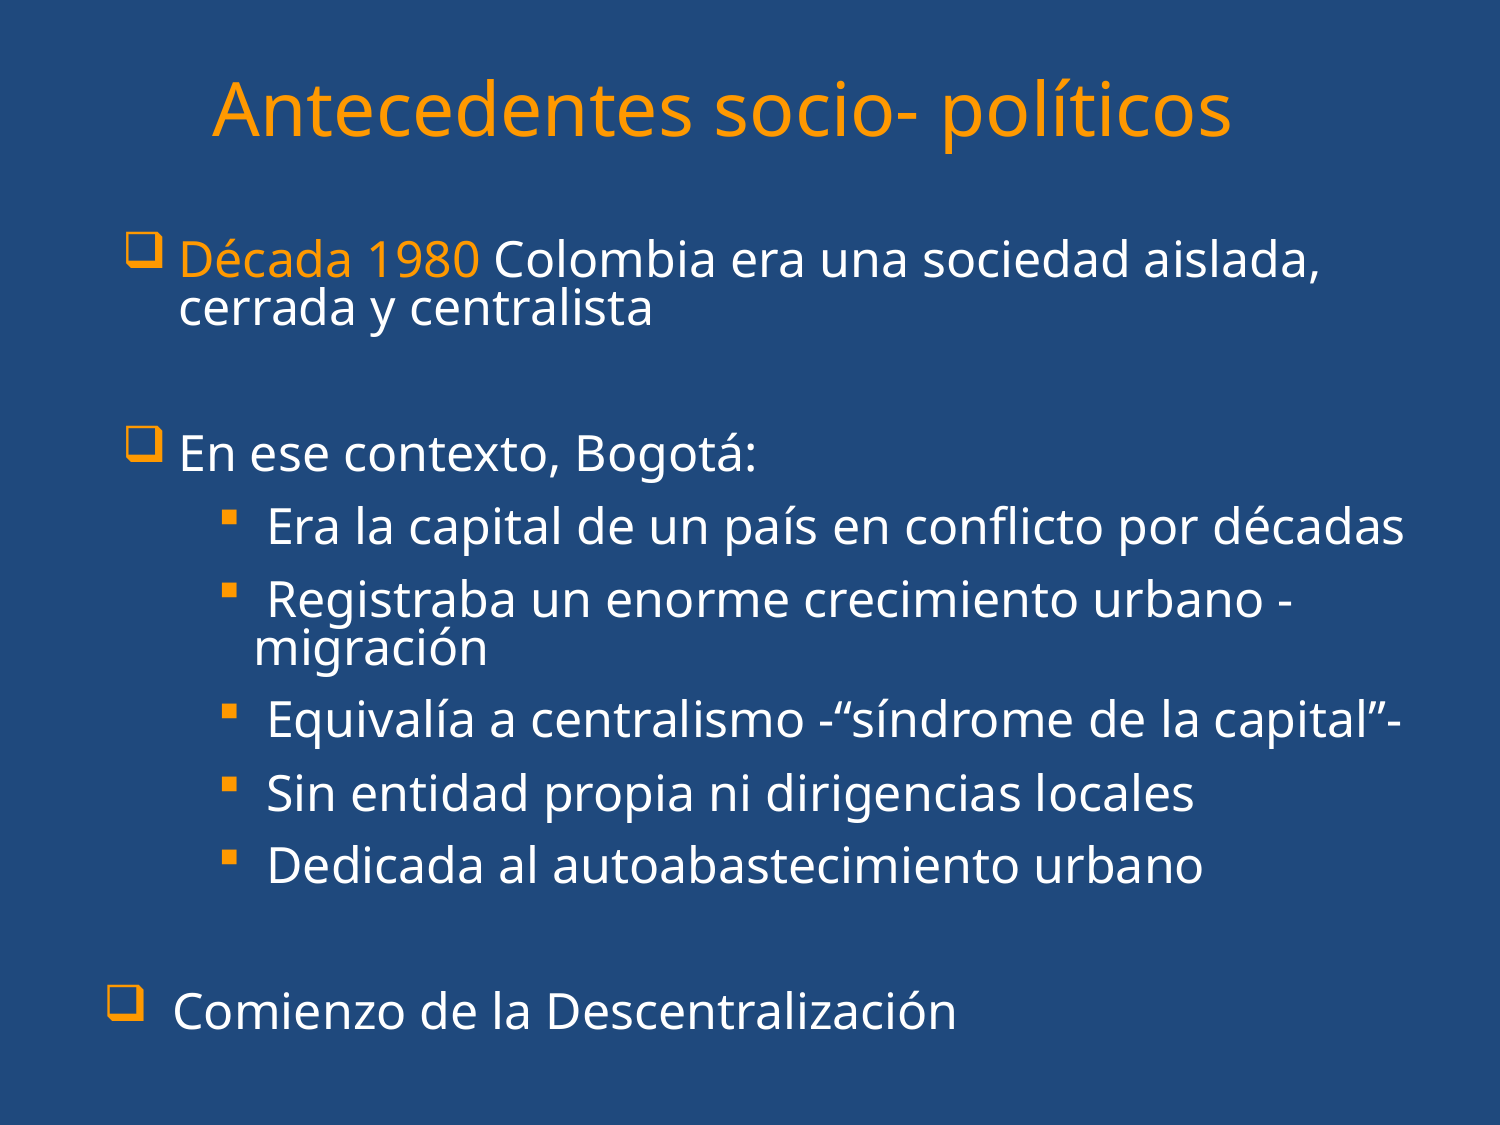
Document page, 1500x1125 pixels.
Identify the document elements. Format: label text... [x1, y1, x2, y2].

text_box Antecedentes socio- políticos [197, 54, 1249, 160]
text_box Década 1980 Colombia era una sociedad aislada, cerrada y centralista En ese contexto, Bogotá: Era la capital de un país en conflicto por décadas Registraba un enorme crecimiento urbano - migración Equivalía a centralismo -“síndrome de la capital”- Sin entidad propia ni dirigencias locales Dedicada al autoabastecimiento urbano Comienzo de la Descentralización [88, 231, 1447, 1047]
